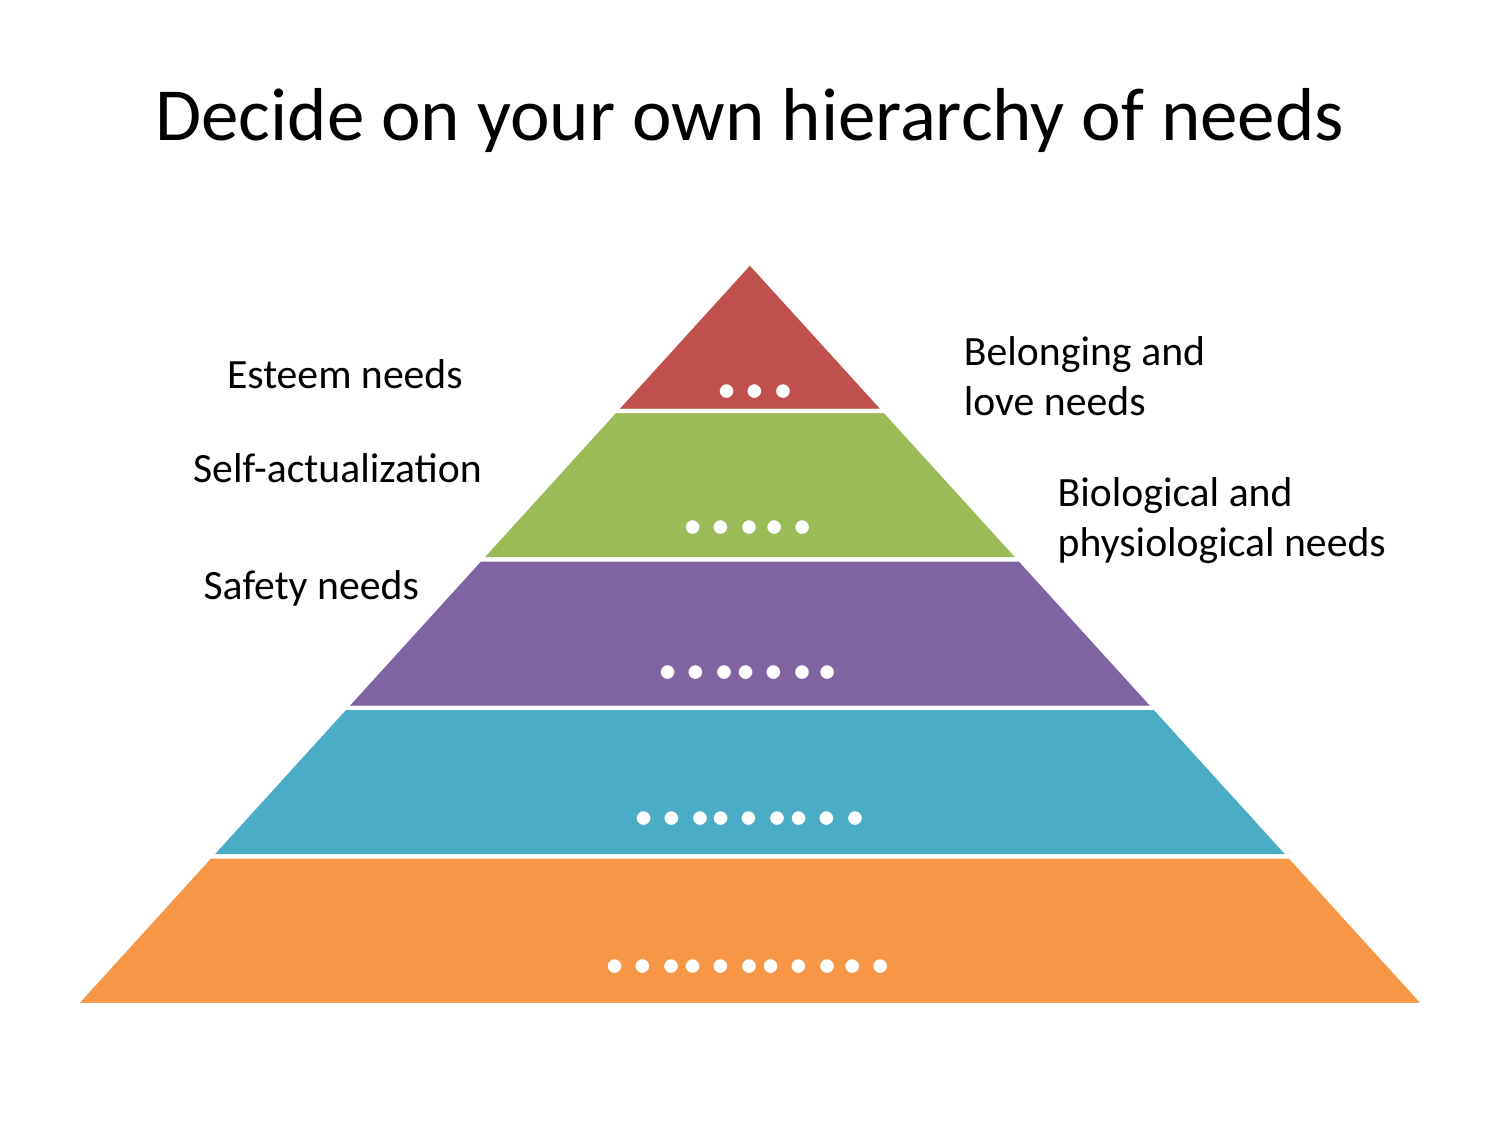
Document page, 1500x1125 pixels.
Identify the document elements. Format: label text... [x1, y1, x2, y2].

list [74, 262, 1426, 1006]
title Decide on your own hierarchy of needs [75, 45, 1425, 176]
